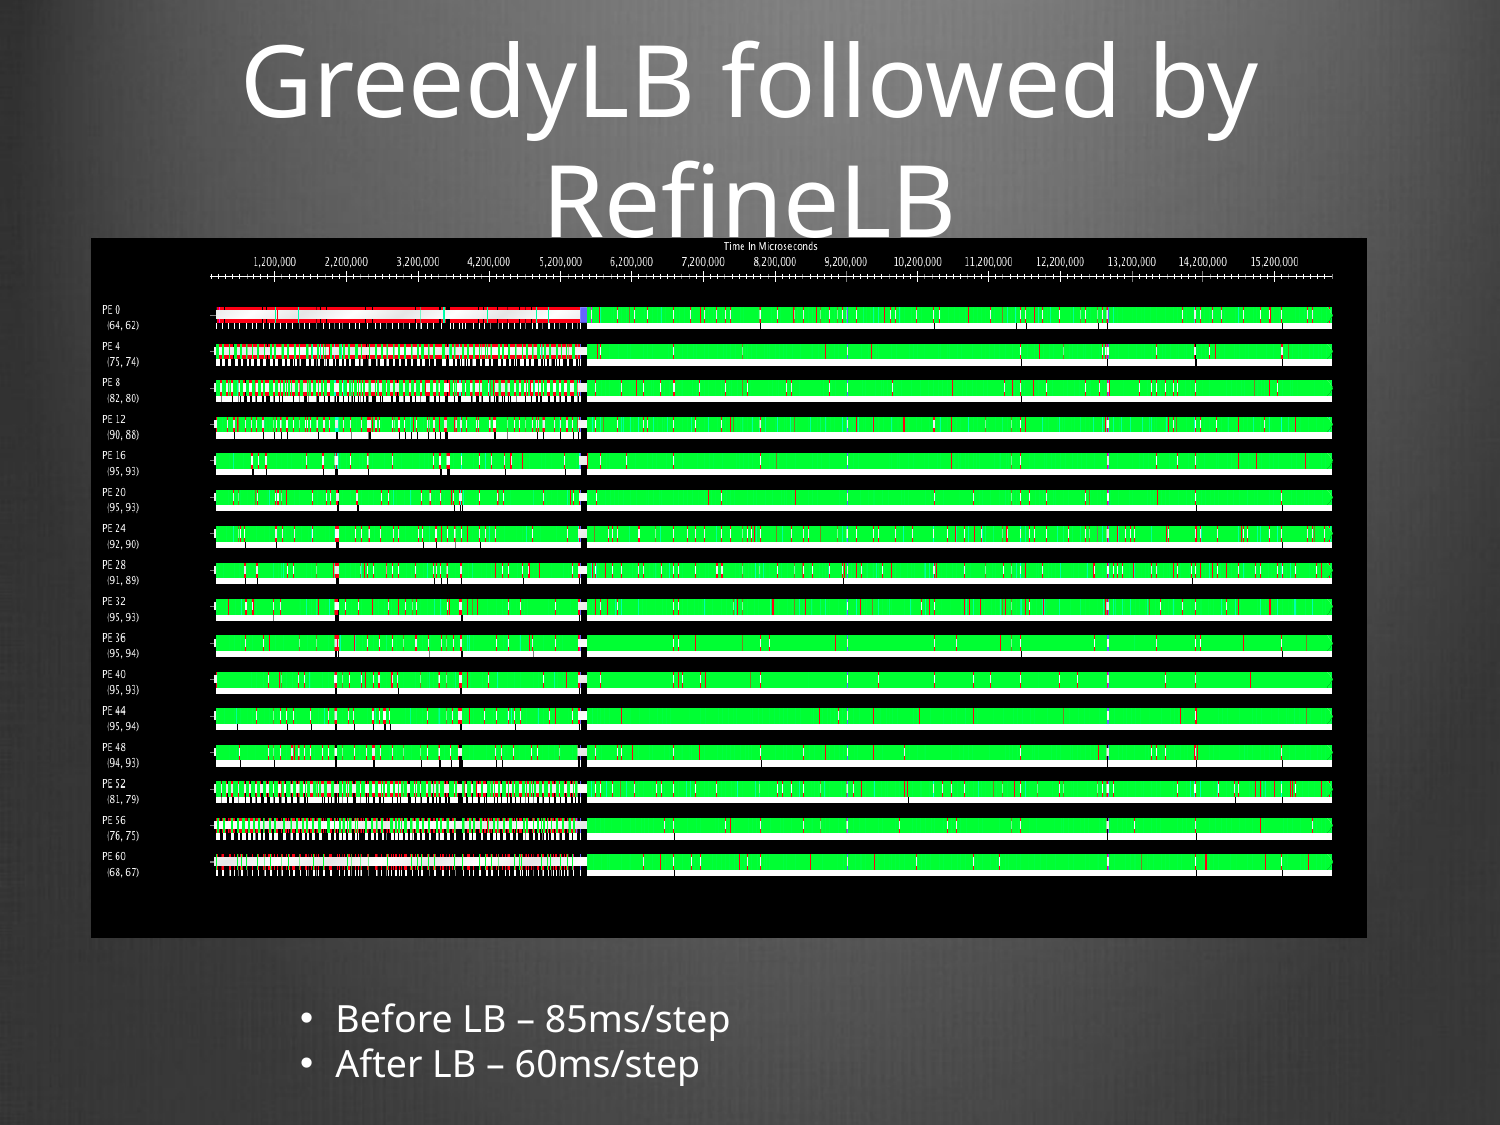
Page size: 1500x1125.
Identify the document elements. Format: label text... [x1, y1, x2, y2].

picture [0, 0, 1500, 1125]
text_box Before LB – 85ms/step After LB – 60ms/step [285, 987, 914, 1093]
text_box GreedyLB followed by RefineLB [112, 19, 1388, 255]
